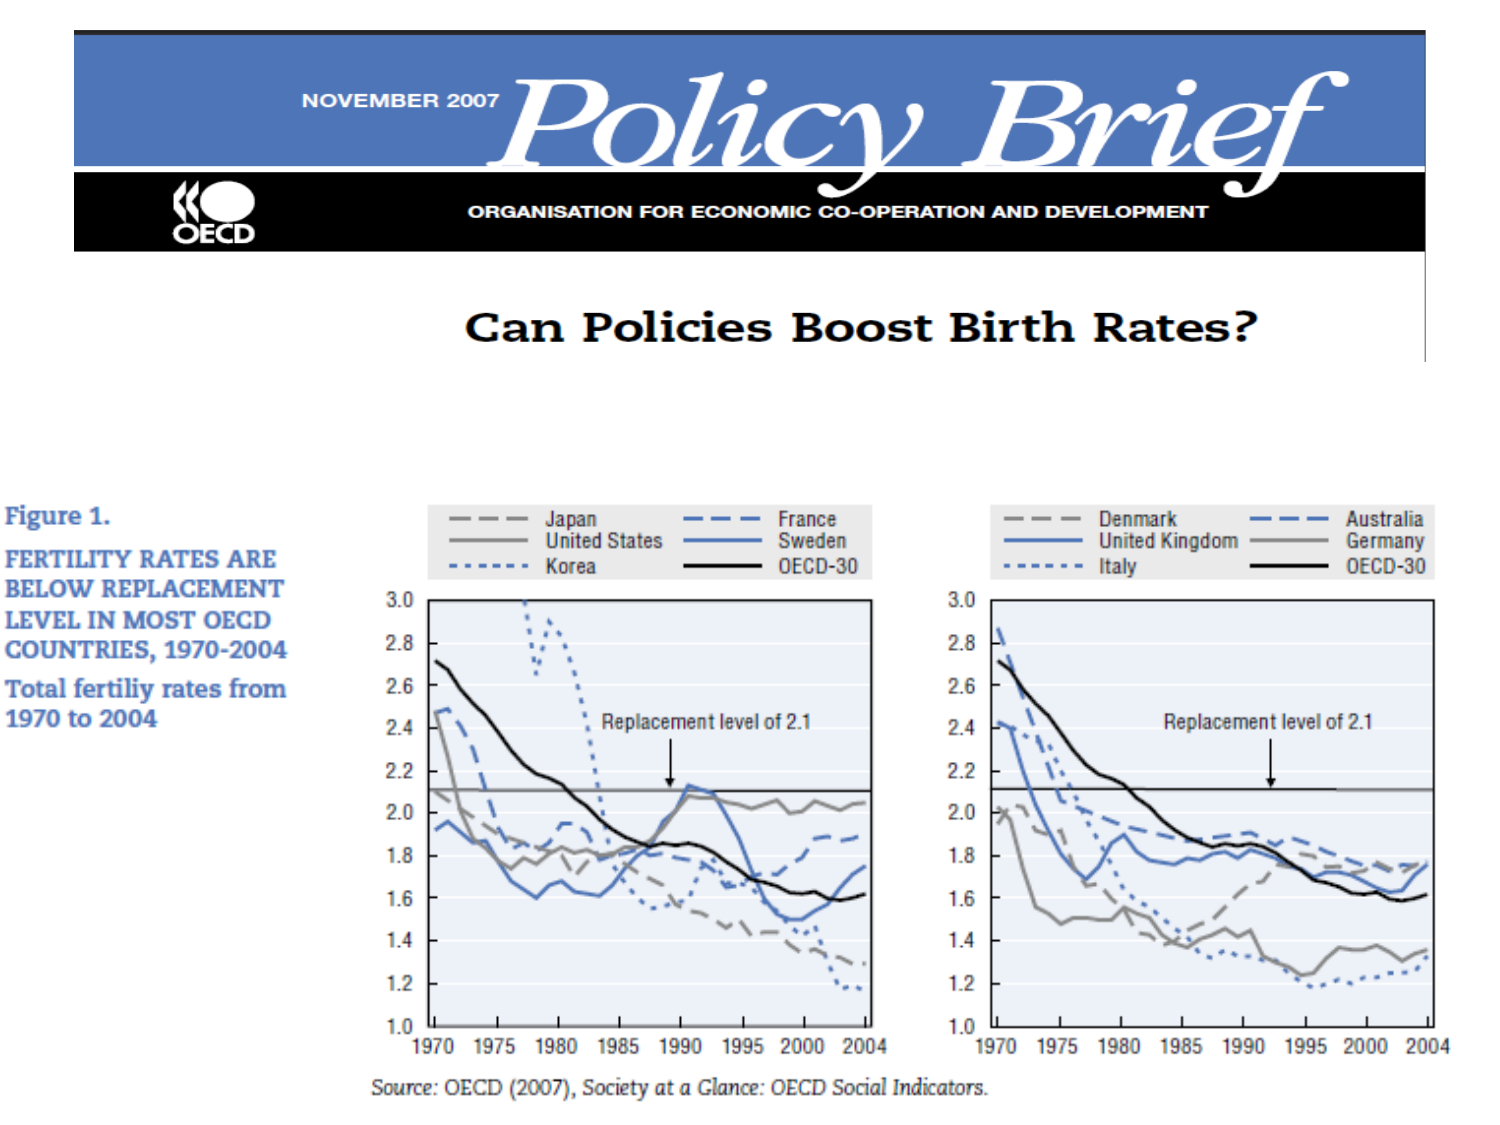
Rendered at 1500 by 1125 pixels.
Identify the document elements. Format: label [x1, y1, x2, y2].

picture [73, 30, 1426, 362]
picture [0, 479, 1480, 1125]
